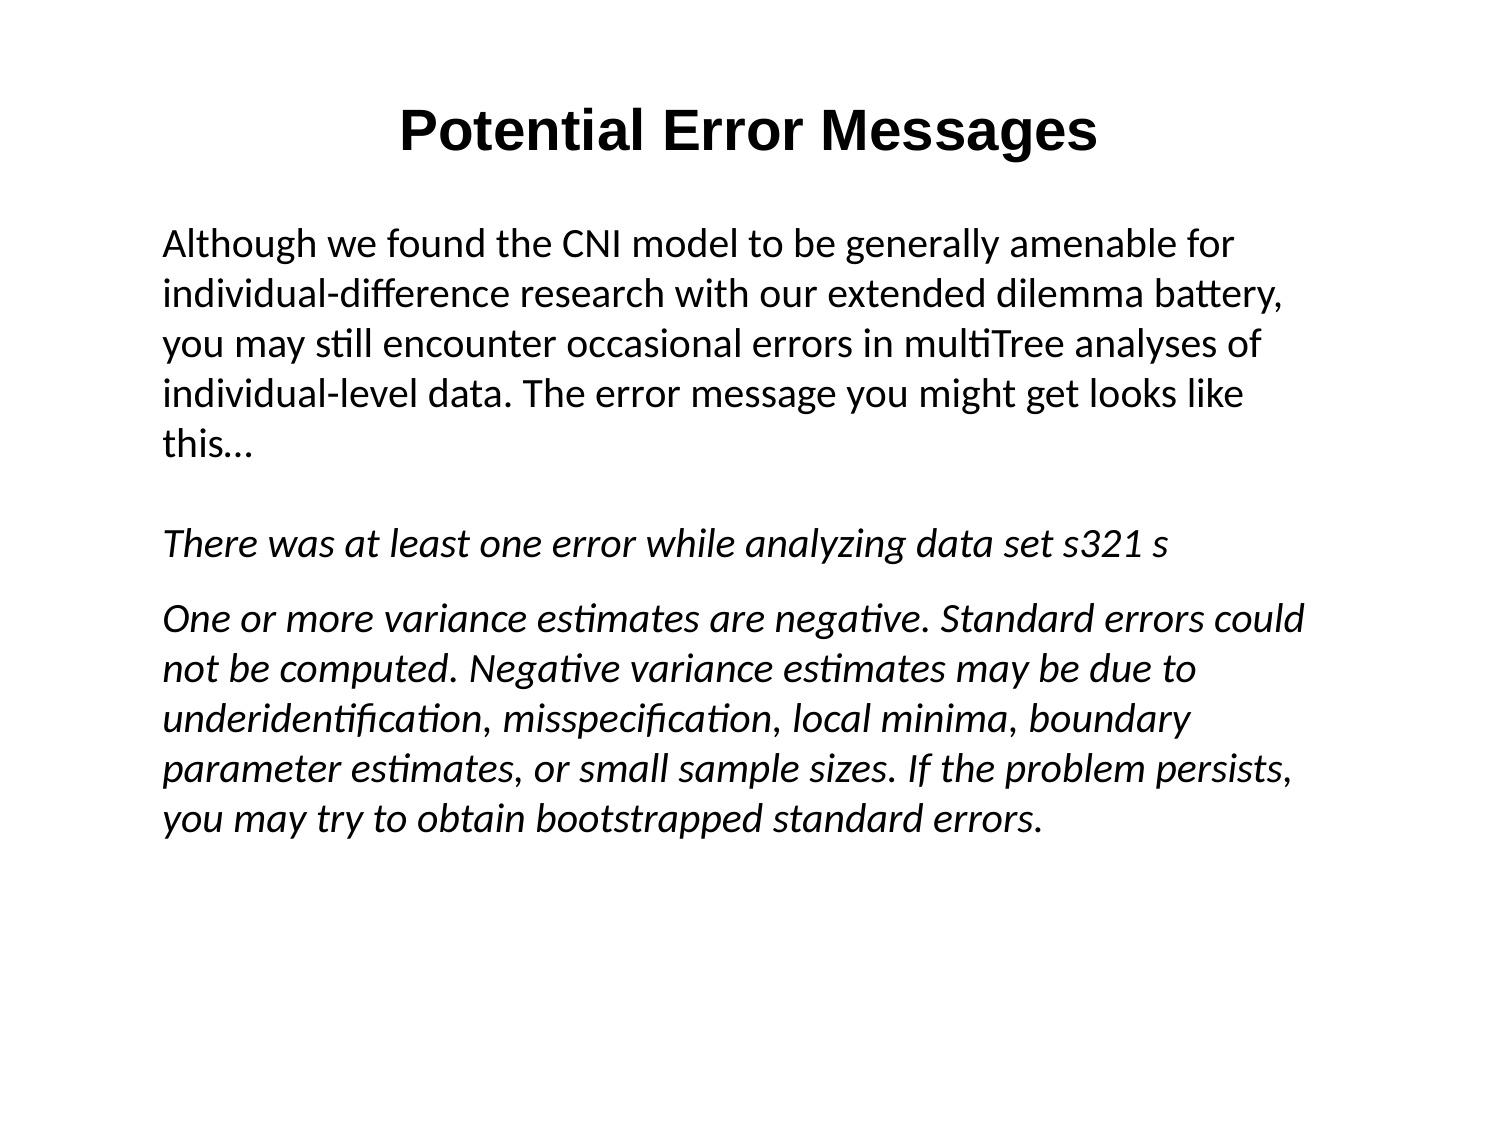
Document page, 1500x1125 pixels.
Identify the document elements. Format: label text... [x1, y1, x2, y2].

text_box Although we found the CNI model to be generally amenable for individual-difference research with our extended dilemma battery, you may still encounter occasional errors in multiTree analyses of individual-level data. The error message you might get looks like this… There was at least one error while analyzing data set s321 s One or more variance estimates are negative. Standard errors could not be computed. Negative variance estimates may be due to underidentification, misspecification, local minima, boundary parameter estimates, or small sample sizes. If the problem persists, you may try to obtain bootstrapped standard errors. [147, 207, 1353, 898]
text_box Potential Error Messages [0, 84, 1500, 185]
